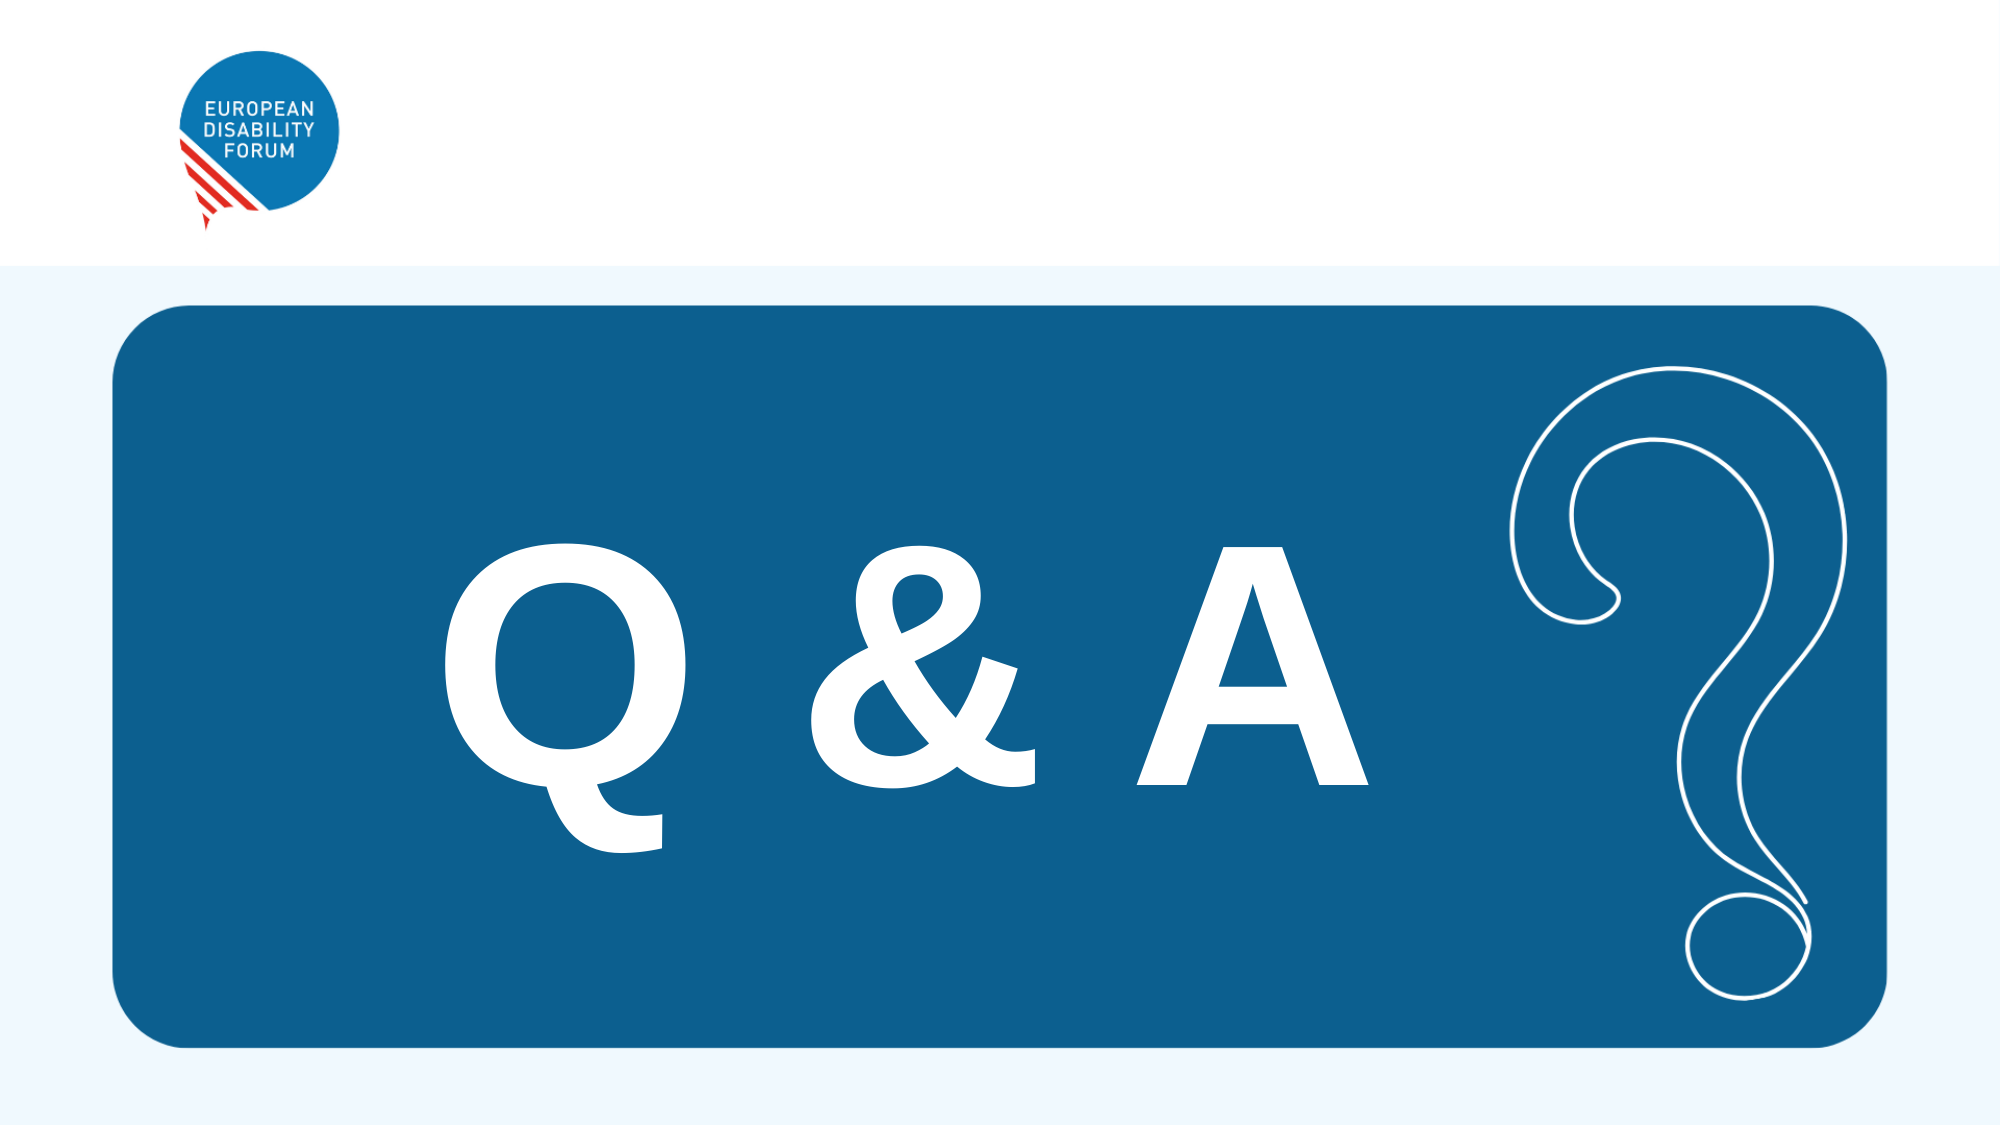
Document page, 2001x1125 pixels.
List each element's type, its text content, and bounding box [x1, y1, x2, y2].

picture [0, 0, 2000, 1125]
title Q & A [273, 381, 1538, 967]
